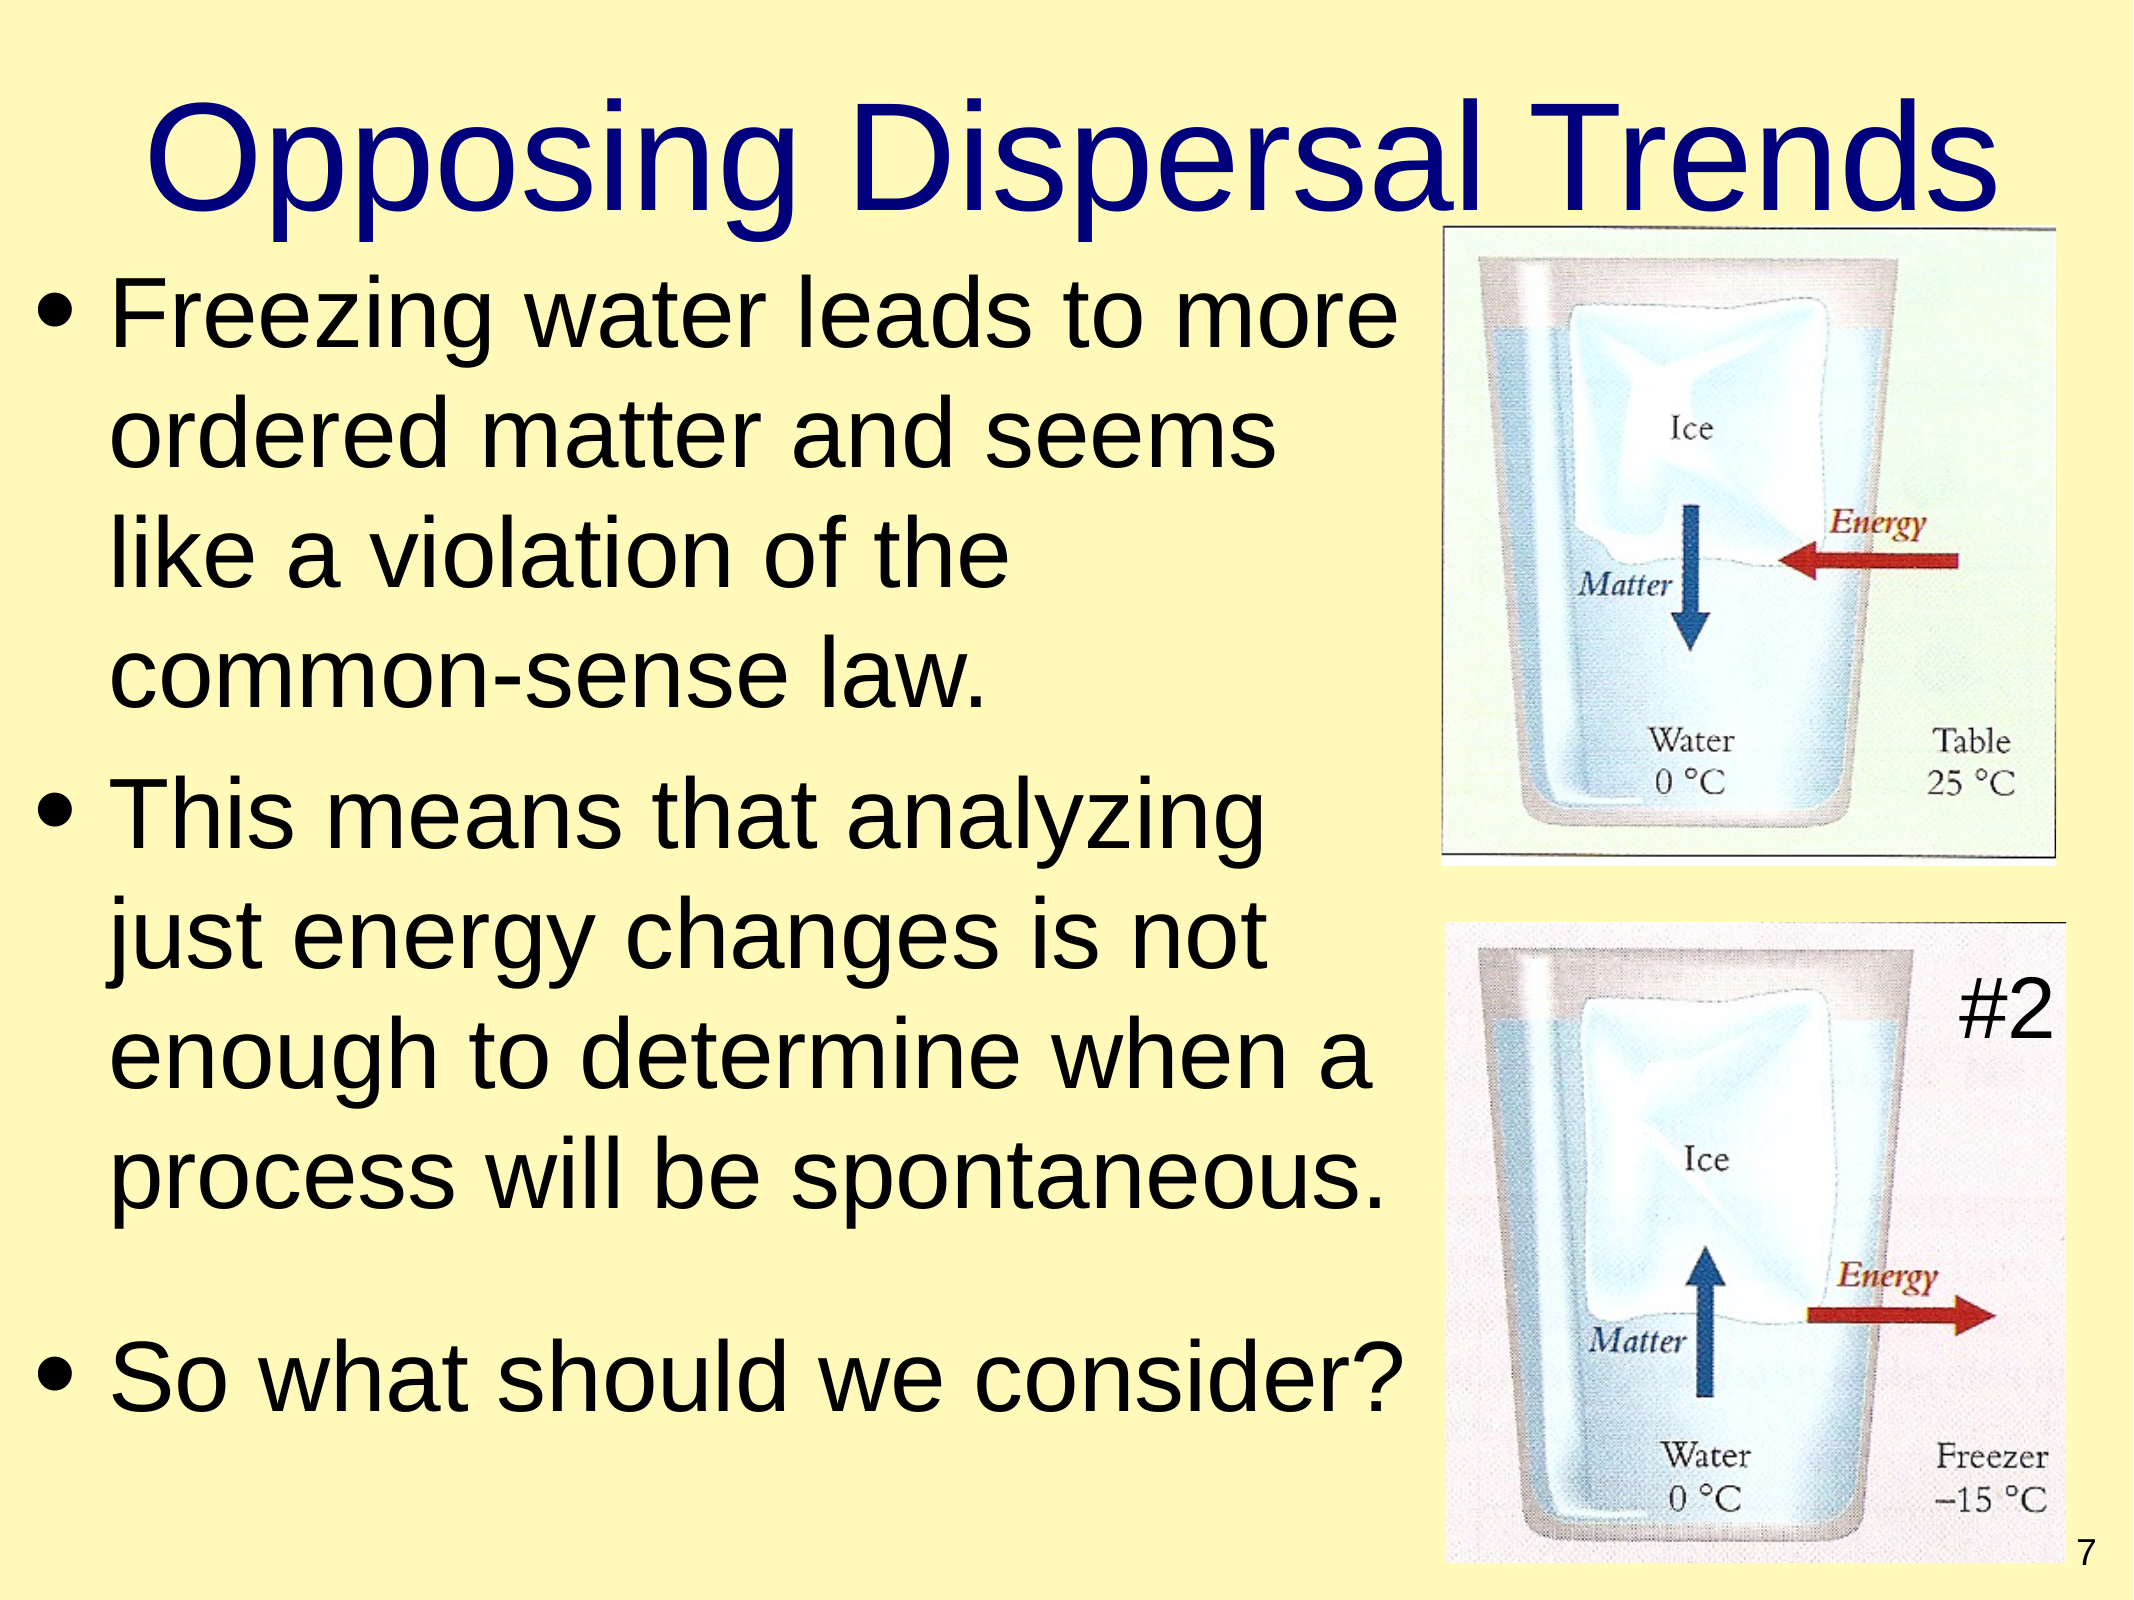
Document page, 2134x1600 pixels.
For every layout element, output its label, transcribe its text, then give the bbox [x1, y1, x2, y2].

title Opposing Dispersal Trends [32, 55, 2116, 243]
list Freezing water leads to more ordered matter and seems like a violation of the common-sense law. This means that analyzing just energy changes is not enough to determine when a process will be spontaneous. So what should we consider? [32, 247, 2116, 1578]
picture [1441, 224, 2057, 866]
picture [1445, 921, 2067, 1563]
